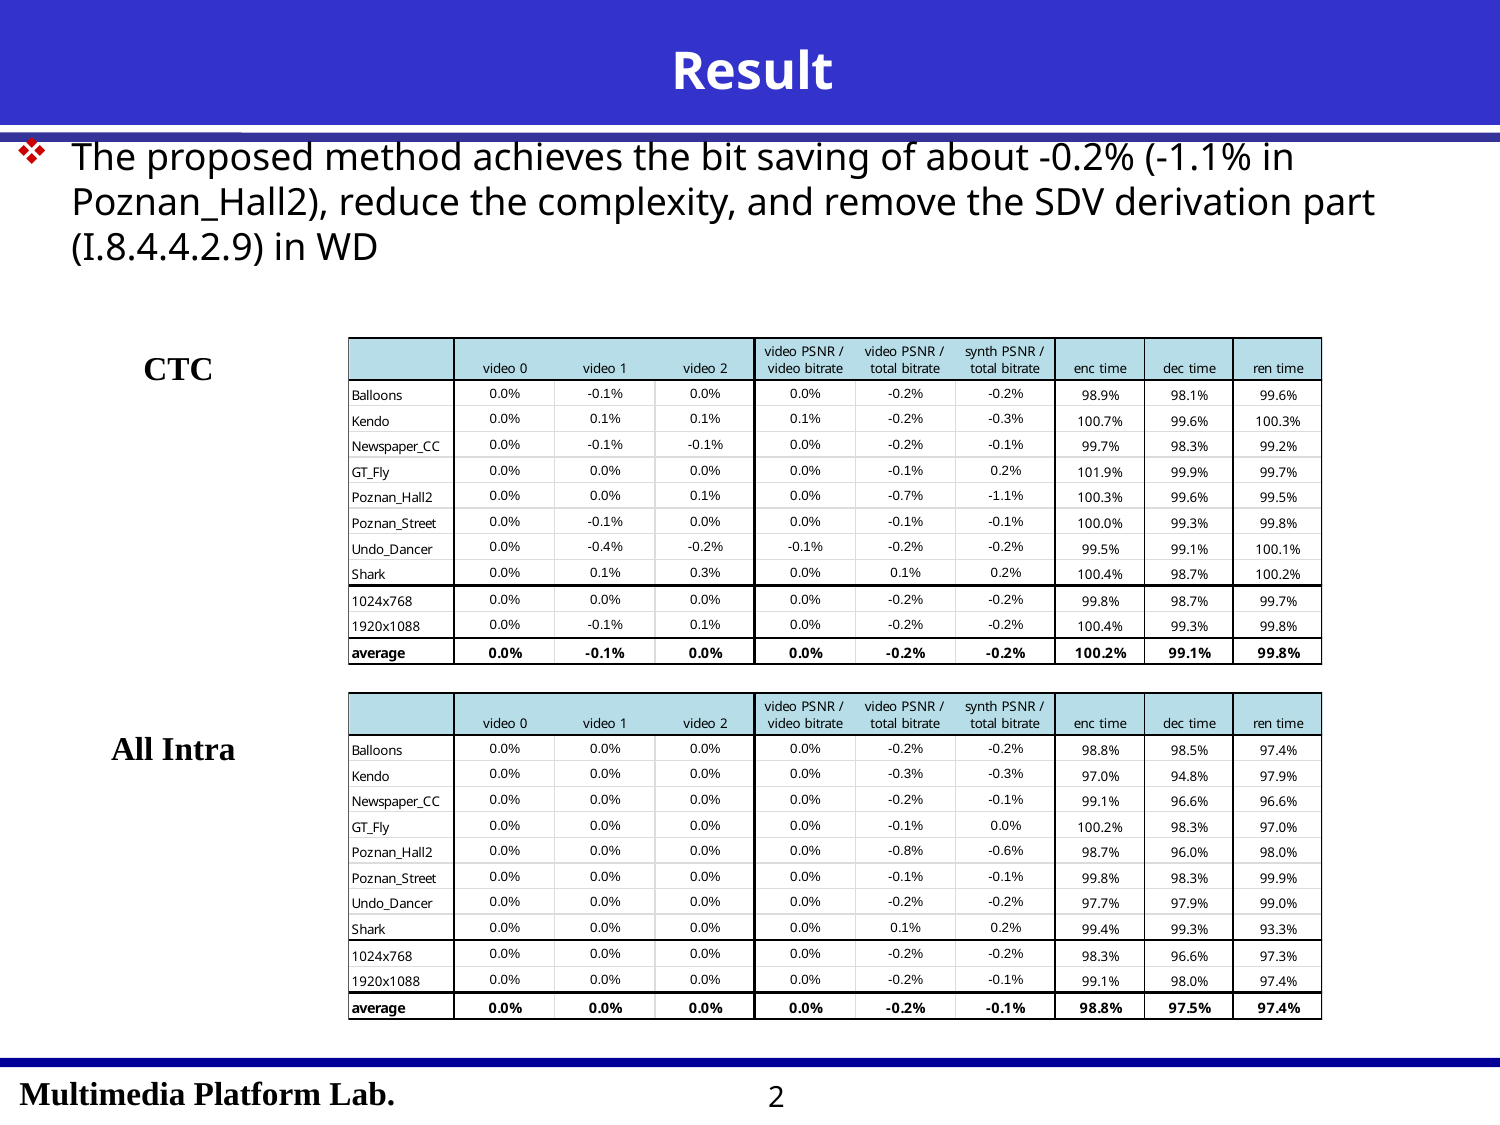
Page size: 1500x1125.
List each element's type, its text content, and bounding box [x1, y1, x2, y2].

title Result [46, 12, 1460, 125]
list The proposed method achieves the bit saving of about -0.2% (-1.1% in Poznan_Hall2), reduce the complexity, and remove the SDV derivation part (I.8.4.4.2.9) in WD [0, 125, 1500, 1059]
picture [348, 692, 1324, 1021]
picture [348, 337, 1324, 666]
slide_number 2 [662, 1070, 801, 1121]
